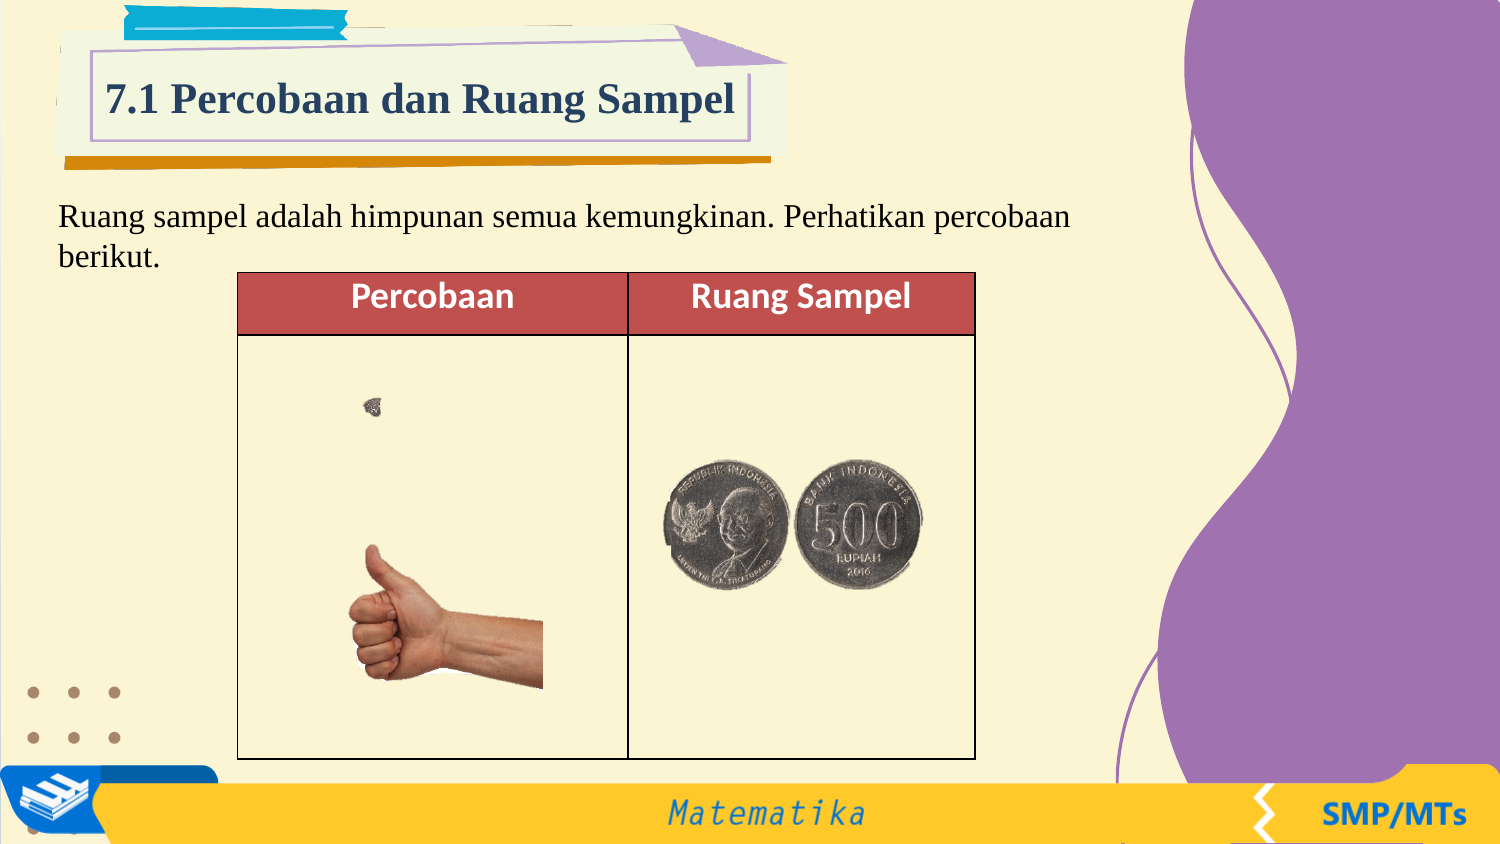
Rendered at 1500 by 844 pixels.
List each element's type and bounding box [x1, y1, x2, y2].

picture [661, 449, 926, 598]
picture [338, 393, 543, 698]
text_box [0, 0, 1500, 844]
